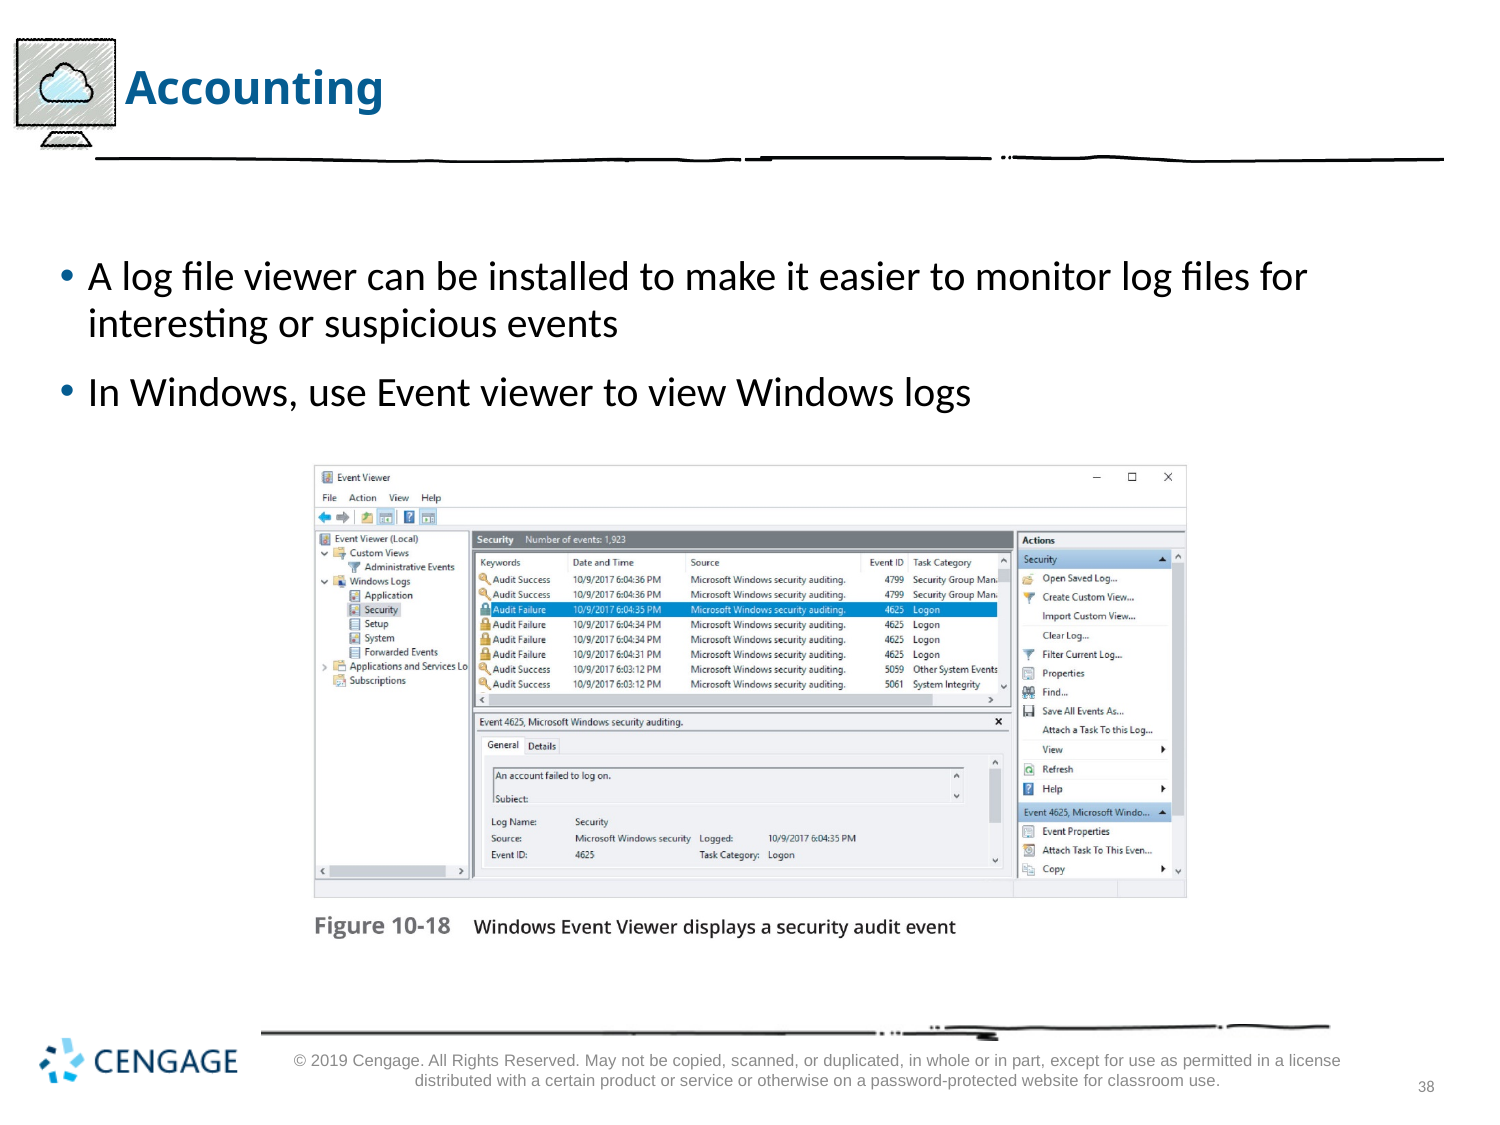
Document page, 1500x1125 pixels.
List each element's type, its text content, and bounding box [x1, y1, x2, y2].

list A log file viewer can be installed to make it easier to monitor log files for interesting or suspicious events In Windows, use Event viewer to view Windows logs [59, 252, 1441, 422]
title Accounting [125, 66, 1442, 116]
picture [261, 1024, 1331, 1041]
picture [311, 462, 1189, 941]
picture [13, 36, 117, 151]
picture [95, 155, 1444, 163]
footer © 2019 Cengage. All Rights Reserved. May not be copied, scanned, or duplicated, in whole or in part, except for use as permitted in a license distributed with a certain product or service or otherwise on a password-protected website for classroom use. [262, 1050, 1375, 1091]
picture [19, 1024, 250, 1096]
